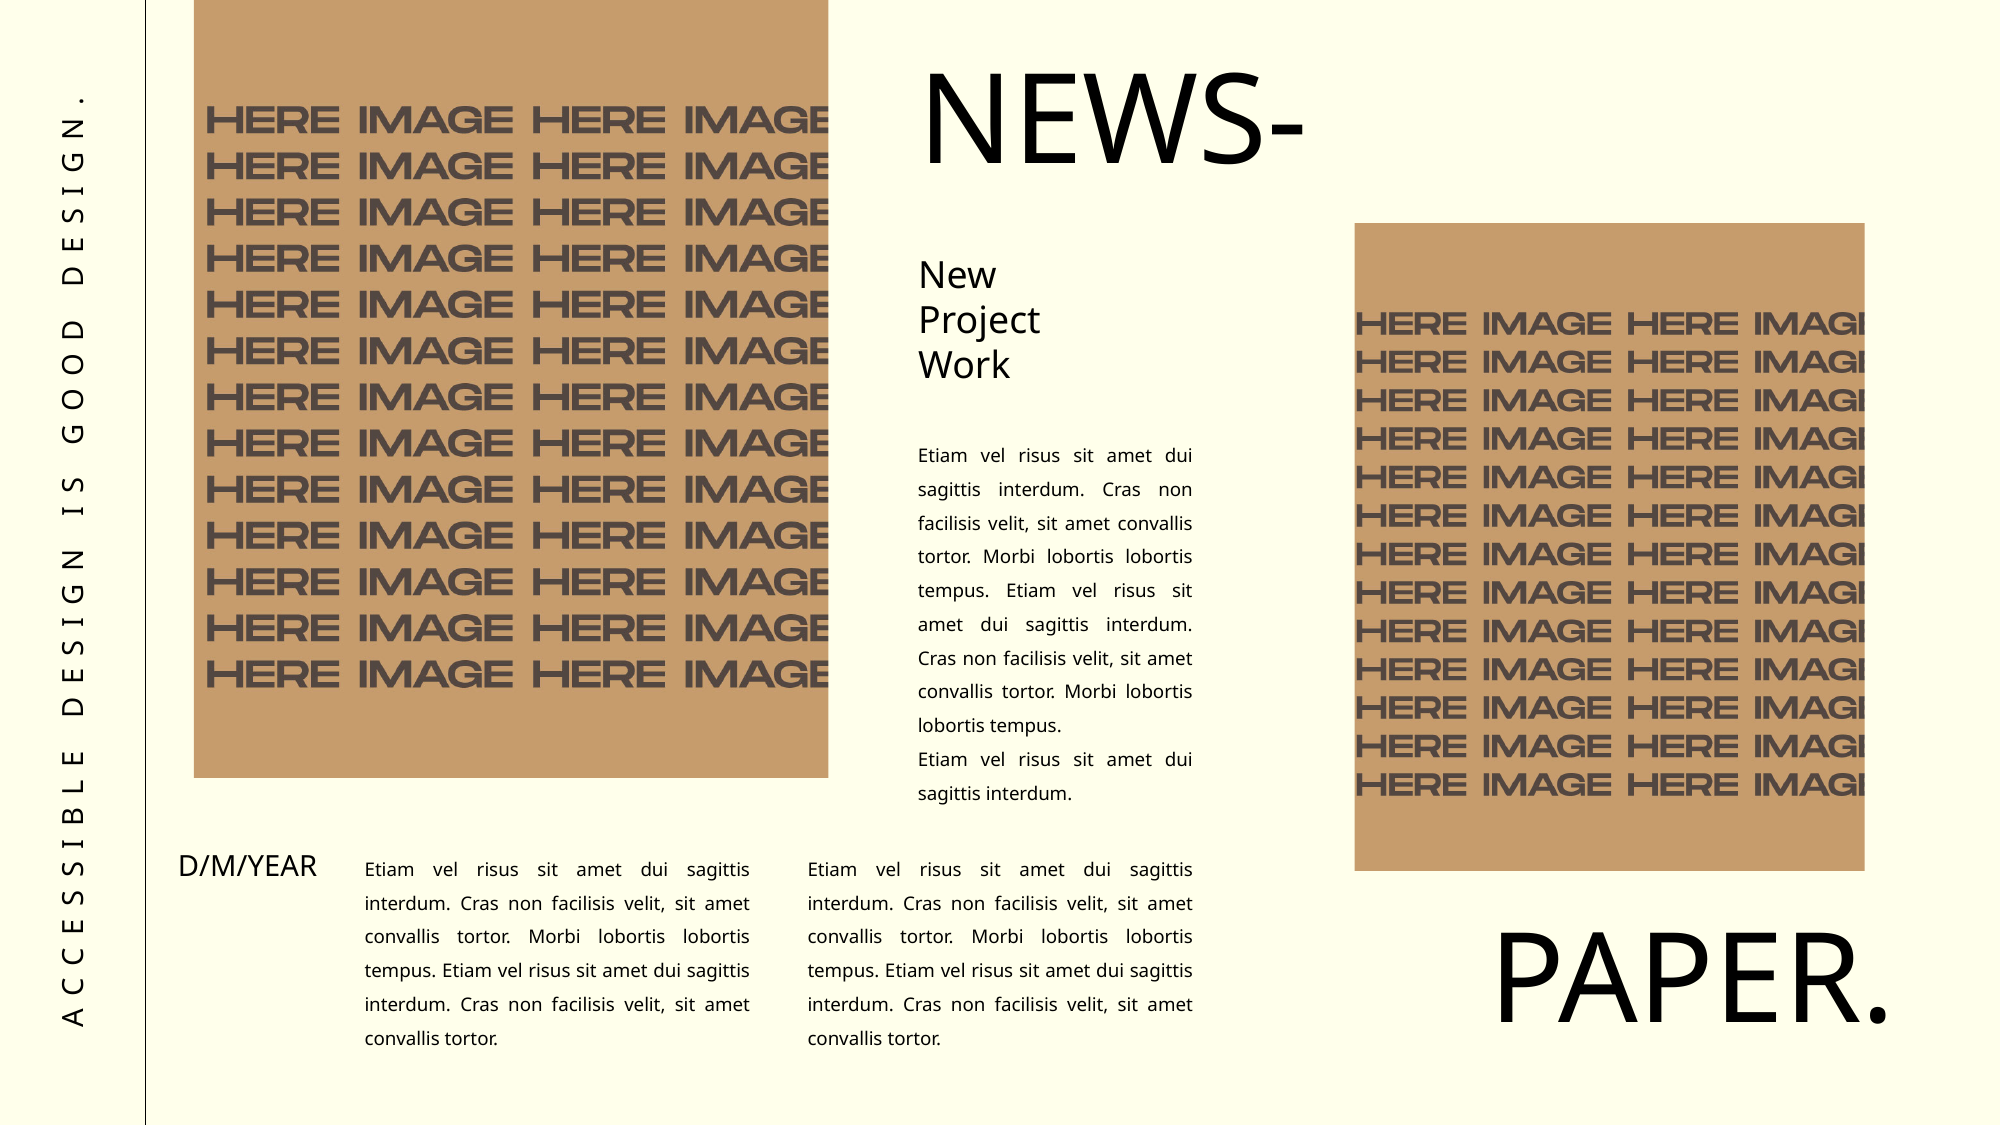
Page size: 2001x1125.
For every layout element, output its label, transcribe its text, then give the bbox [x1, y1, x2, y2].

picture [193, 0, 829, 778]
text_box NEWS- [903, 31, 1555, 196]
picture [1354, 223, 1865, 871]
text_box D/M/YEAR [146, 839, 350, 889]
text_box PAPER. [1315, 889, 1911, 1055]
text_box Etiam vel risus sit amet dui sagittis interdum. Cras non facilisis velit, sit amet convallis tortor. Morbi lobortis lobortis tempus. Etiam vel risus sit amet dui sagittis interdum. Cras non facilisis velit, sit amet convallis tortor. Morbi lobortis lobortis tempus. Etiam vel risus sit amet dui sagittis interdum. [903, 425, 1208, 811]
text_box Etiam vel risus sit amet dui sagittis interdum. Cras non facilisis velit, sit amet convallis tortor. Morbi lobortis lobortis tempus. Etiam vel risus sit amet dui sagittis interdum. Cras non facilisis velit, sit amet convallis tortor. [349, 839, 765, 1057]
text_box New Project Work [903, 243, 1129, 393]
text_box ACCESSIBLE DESIGN IS GOOD DESIGN. [46, 0, 97, 1125]
text_box Etiam vel risus sit amet dui sagittis interdum. Cras non facilisis velit, sit amet convallis tortor. Morbi lobortis lobortis tempus. Etiam vel risus sit amet dui sagittis interdum. Cras non facilisis velit, sit amet convallis tortor. [792, 839, 1208, 1057]
